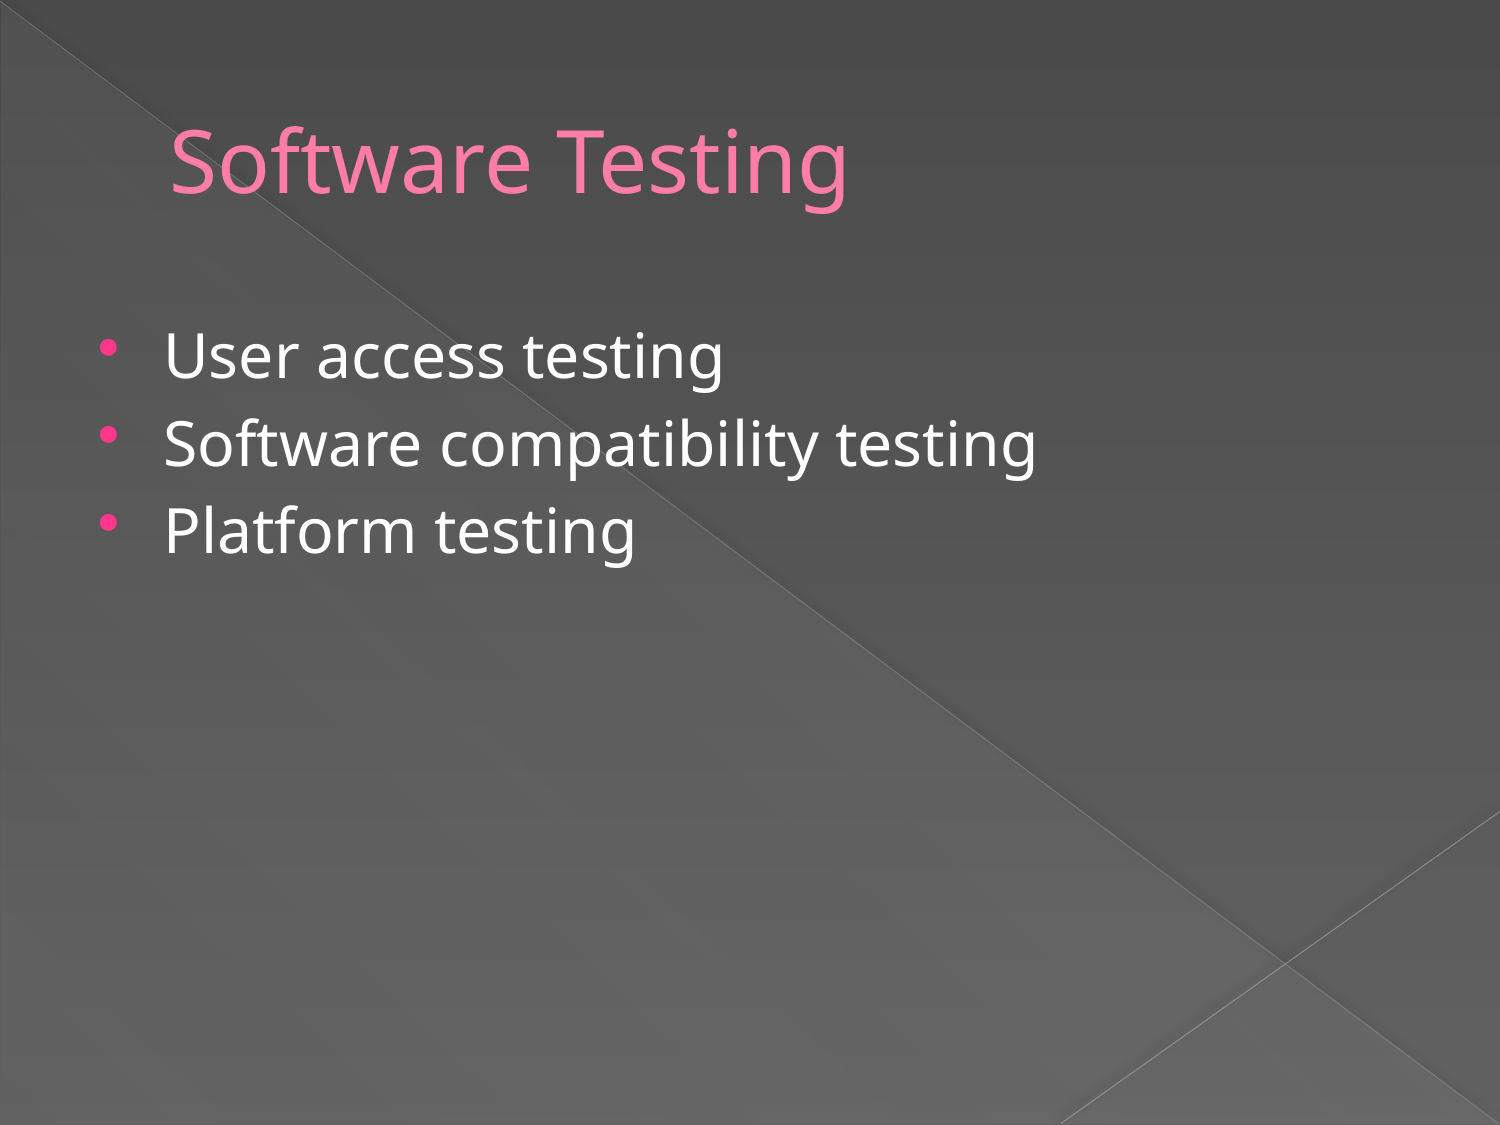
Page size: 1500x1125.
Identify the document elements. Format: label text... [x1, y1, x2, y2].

title Software Testing [75, 43, 1425, 274]
list User access testing Software compatibility testing Platform testing [75, 308, 1425, 1059]
